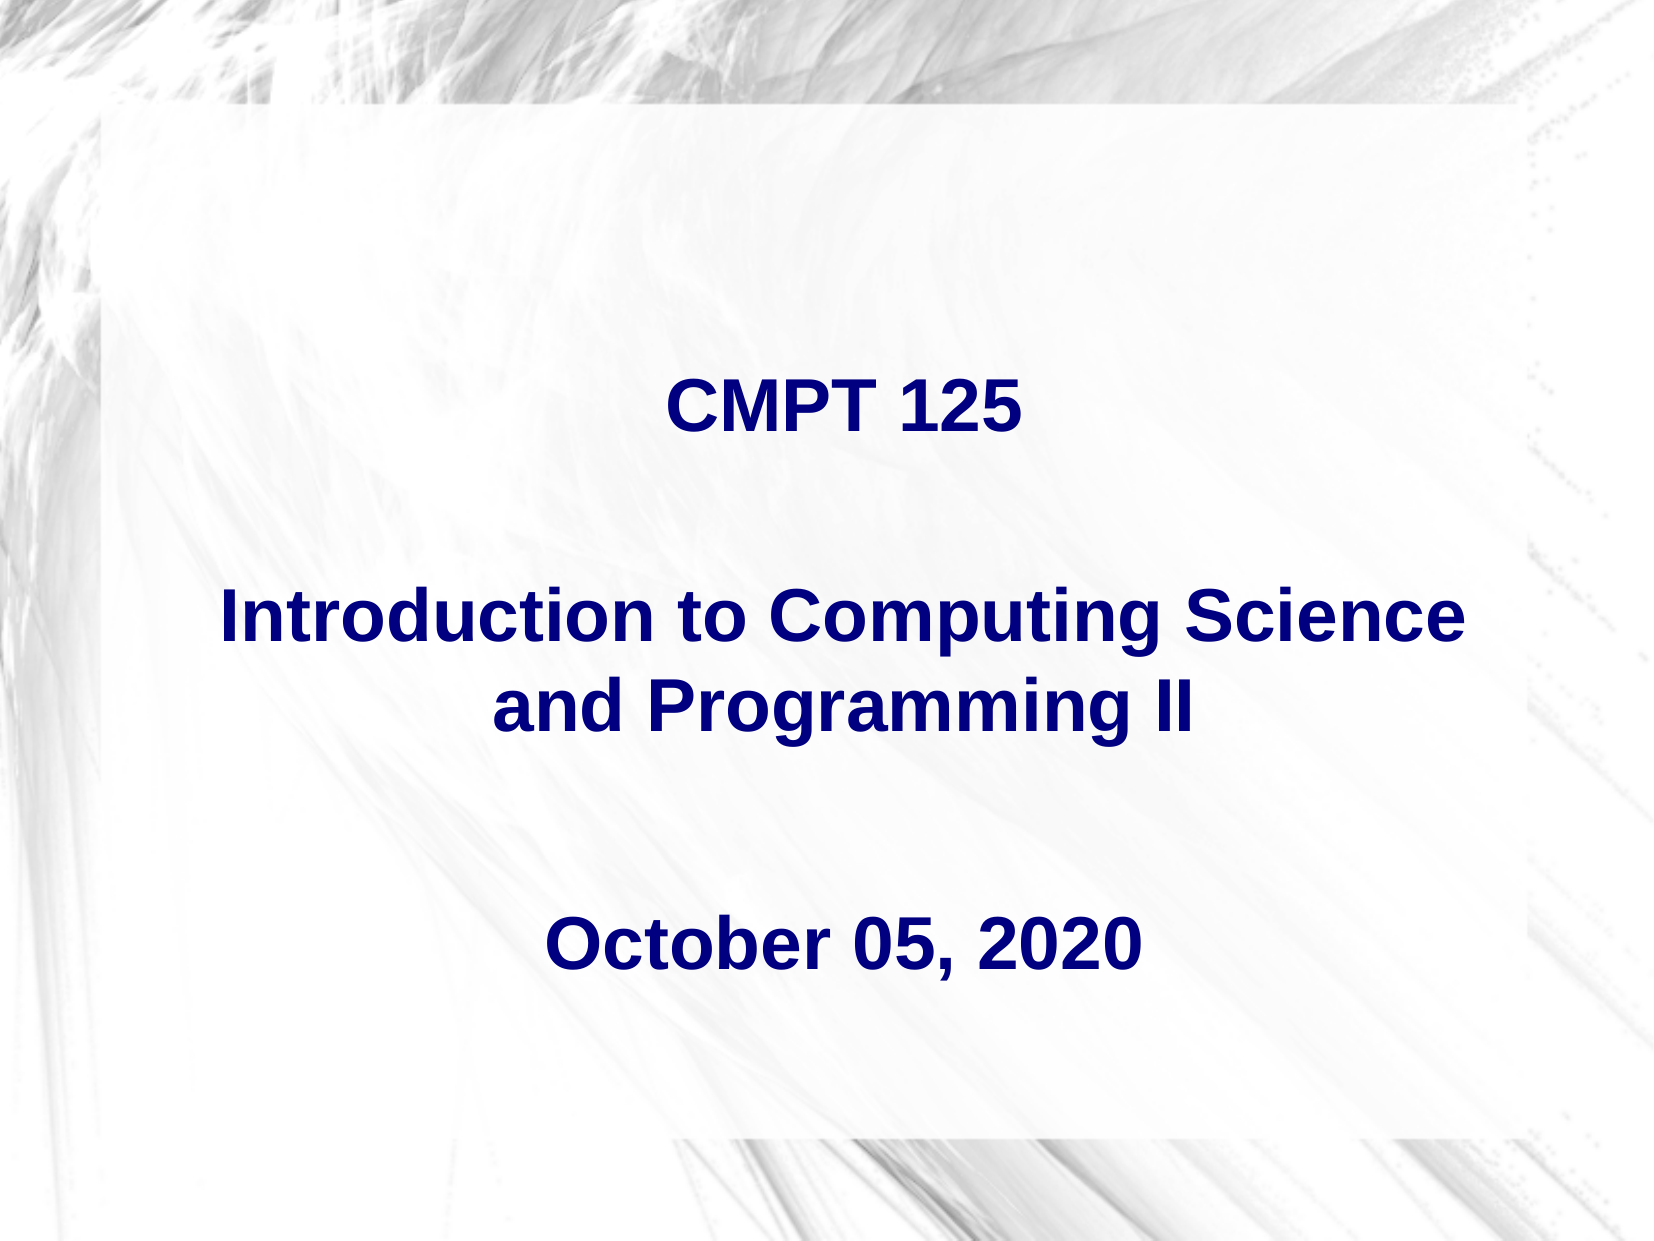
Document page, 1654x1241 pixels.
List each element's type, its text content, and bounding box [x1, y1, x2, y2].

list CMPT 125 Introduction to Computing Science and Programming II October 05, 2020 [118, 237, 1571, 1224]
picture [0, 0, 1654, 1241]
